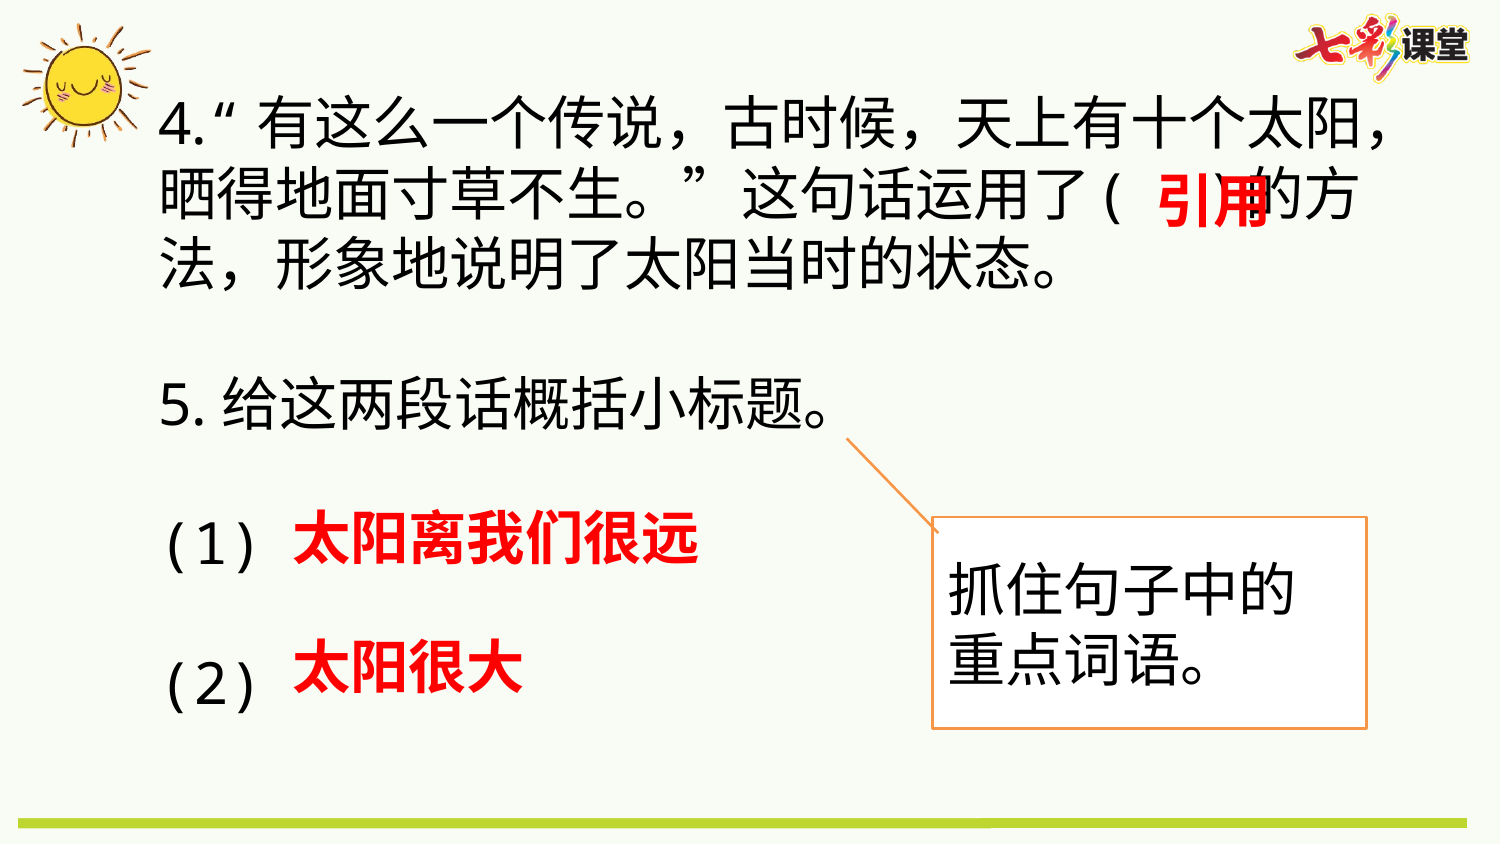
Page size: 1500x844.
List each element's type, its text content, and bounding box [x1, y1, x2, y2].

picture [18, 771, 143, 844]
text_box 4.“有这么一个传说，古时候，天上有十个太阳，晒得地面寸草不生。”这句话运用了( )的方法，形象地说明了太阳当时的状态。 5.给这两段话概括小标题。 (1) (2) [143, 79, 1460, 844]
text_box 太阳很大 [277, 622, 594, 708]
picture [1460, 771, 1467, 844]
text_box 引用 [1140, 156, 1311, 242]
text_box 太阳离我们很远 [277, 493, 829, 579]
picture [1291, 9, 1472, 87]
text_box 抓住句子中的重点词语。 [845, 437, 1368, 730]
picture [0, 0, 173, 172]
